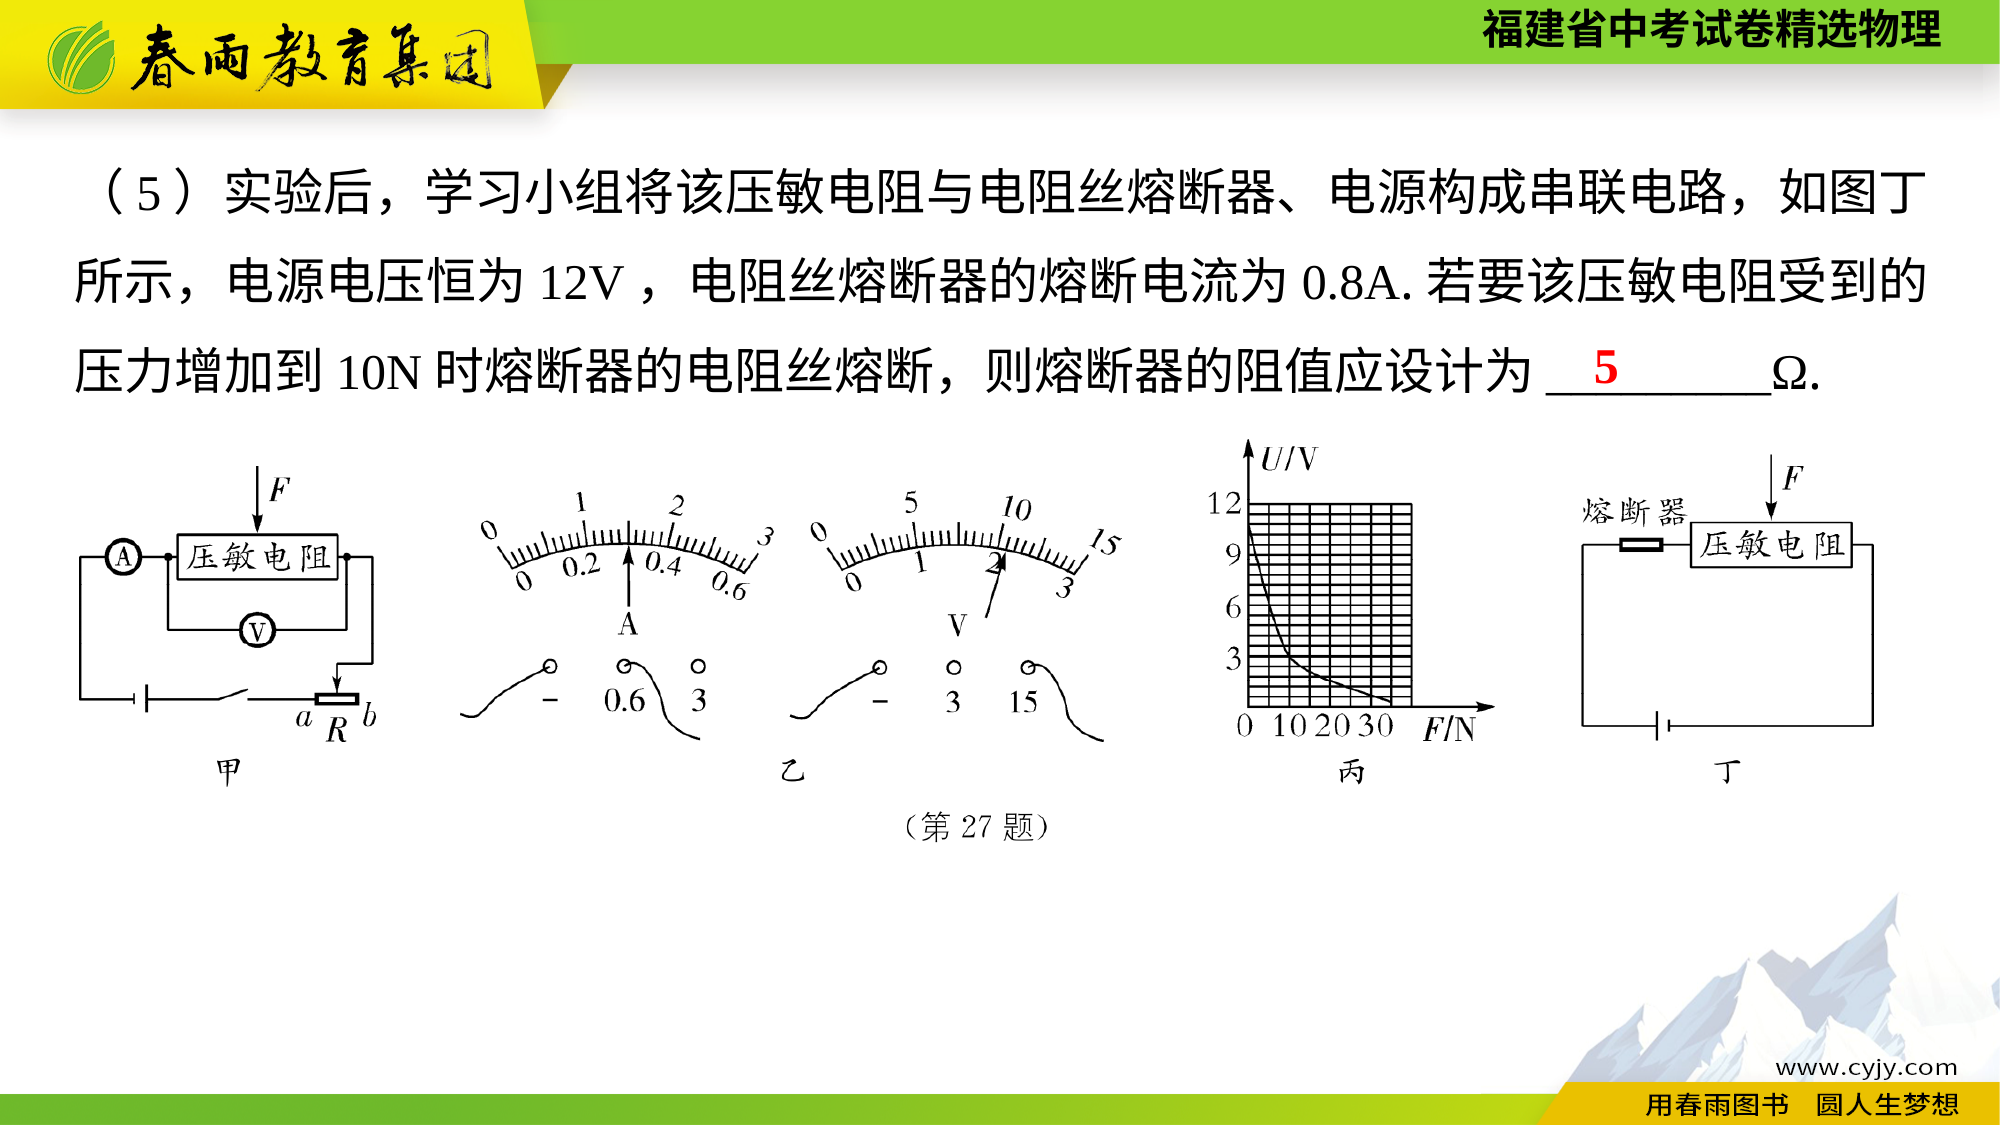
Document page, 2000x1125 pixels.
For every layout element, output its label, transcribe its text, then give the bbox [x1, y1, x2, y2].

list （5）实验后，学习小组将该压敏电阻与电阻丝熔断器、电源构成串联电路，如图丁所示，电源电压恒为12V，电阻丝熔断器的熔断电流为0.8A.若要该压敏电阻受到的压力增加到10N时熔断器的电阻丝熔断，则熔断器的阻值应设计为_________Ω. [59, 122, 1944, 411]
text_box 5 [1579, 326, 1634, 401]
picture [0, 0, 2000, 1125]
